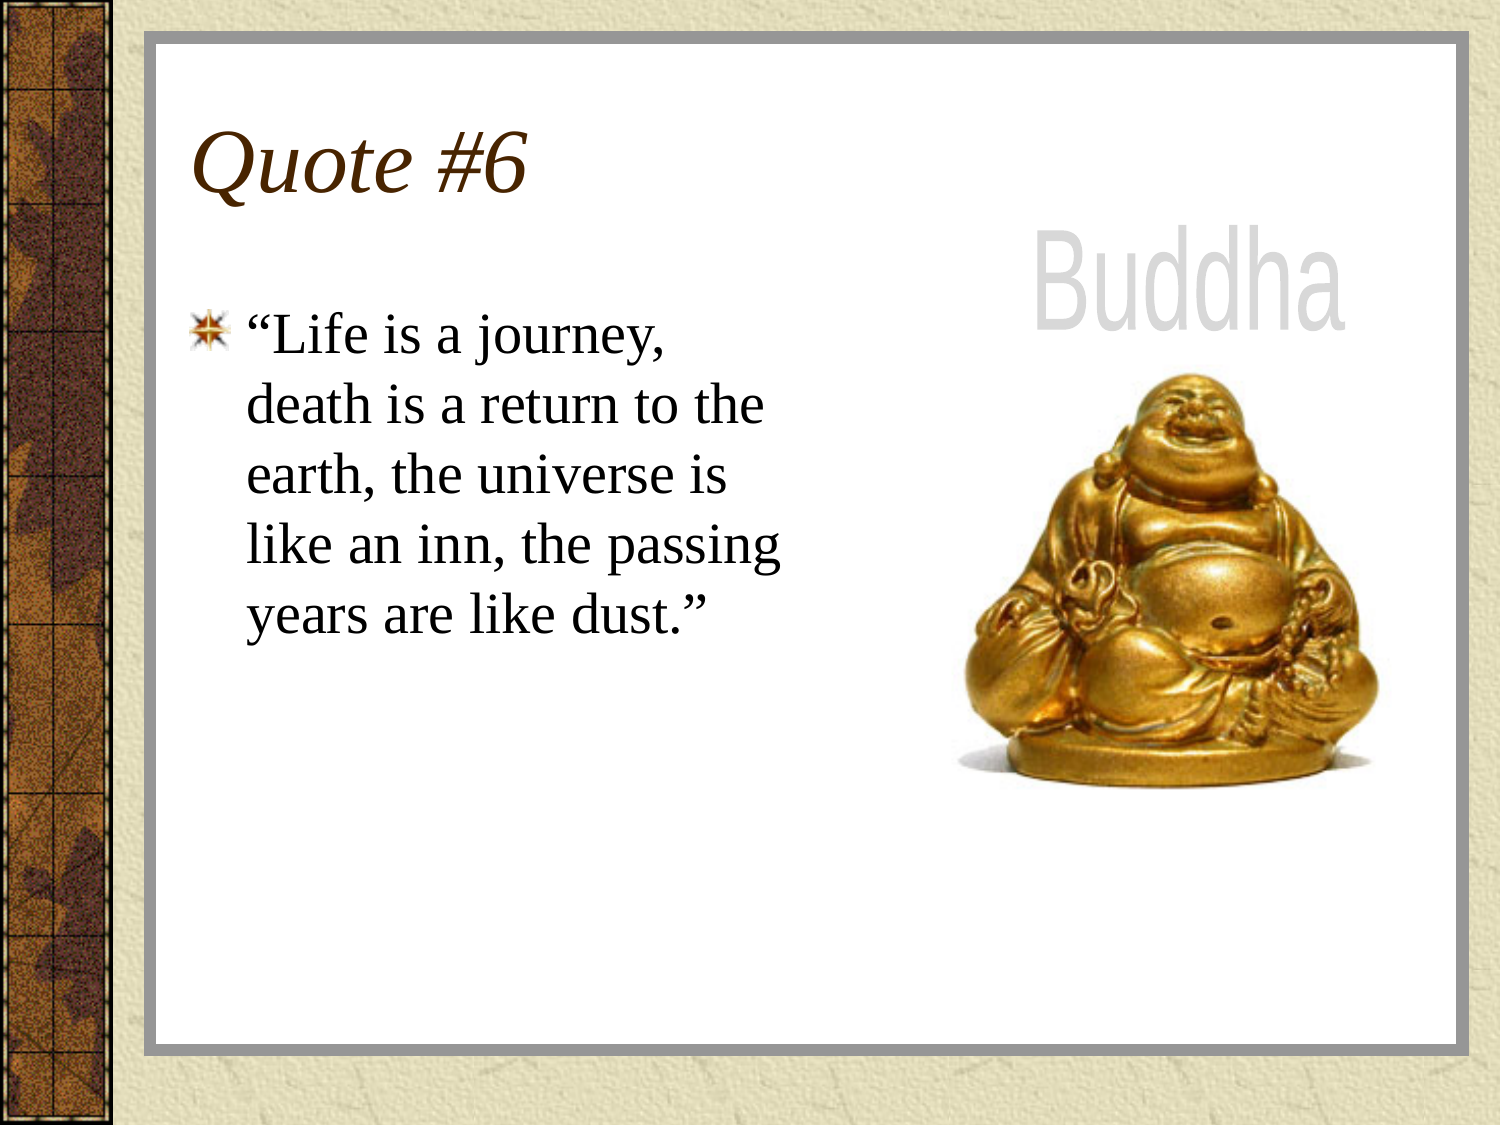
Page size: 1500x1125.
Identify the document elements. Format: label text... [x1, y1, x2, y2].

picture [0, 0, 1500, 1125]
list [887, 349, 1396, 818]
title Quote #6 [174, 62, 1450, 250]
list “Life is a journey, death is a return to the earth, the universe is like an inn, the passing years are like dust.” [174, 287, 800, 963]
